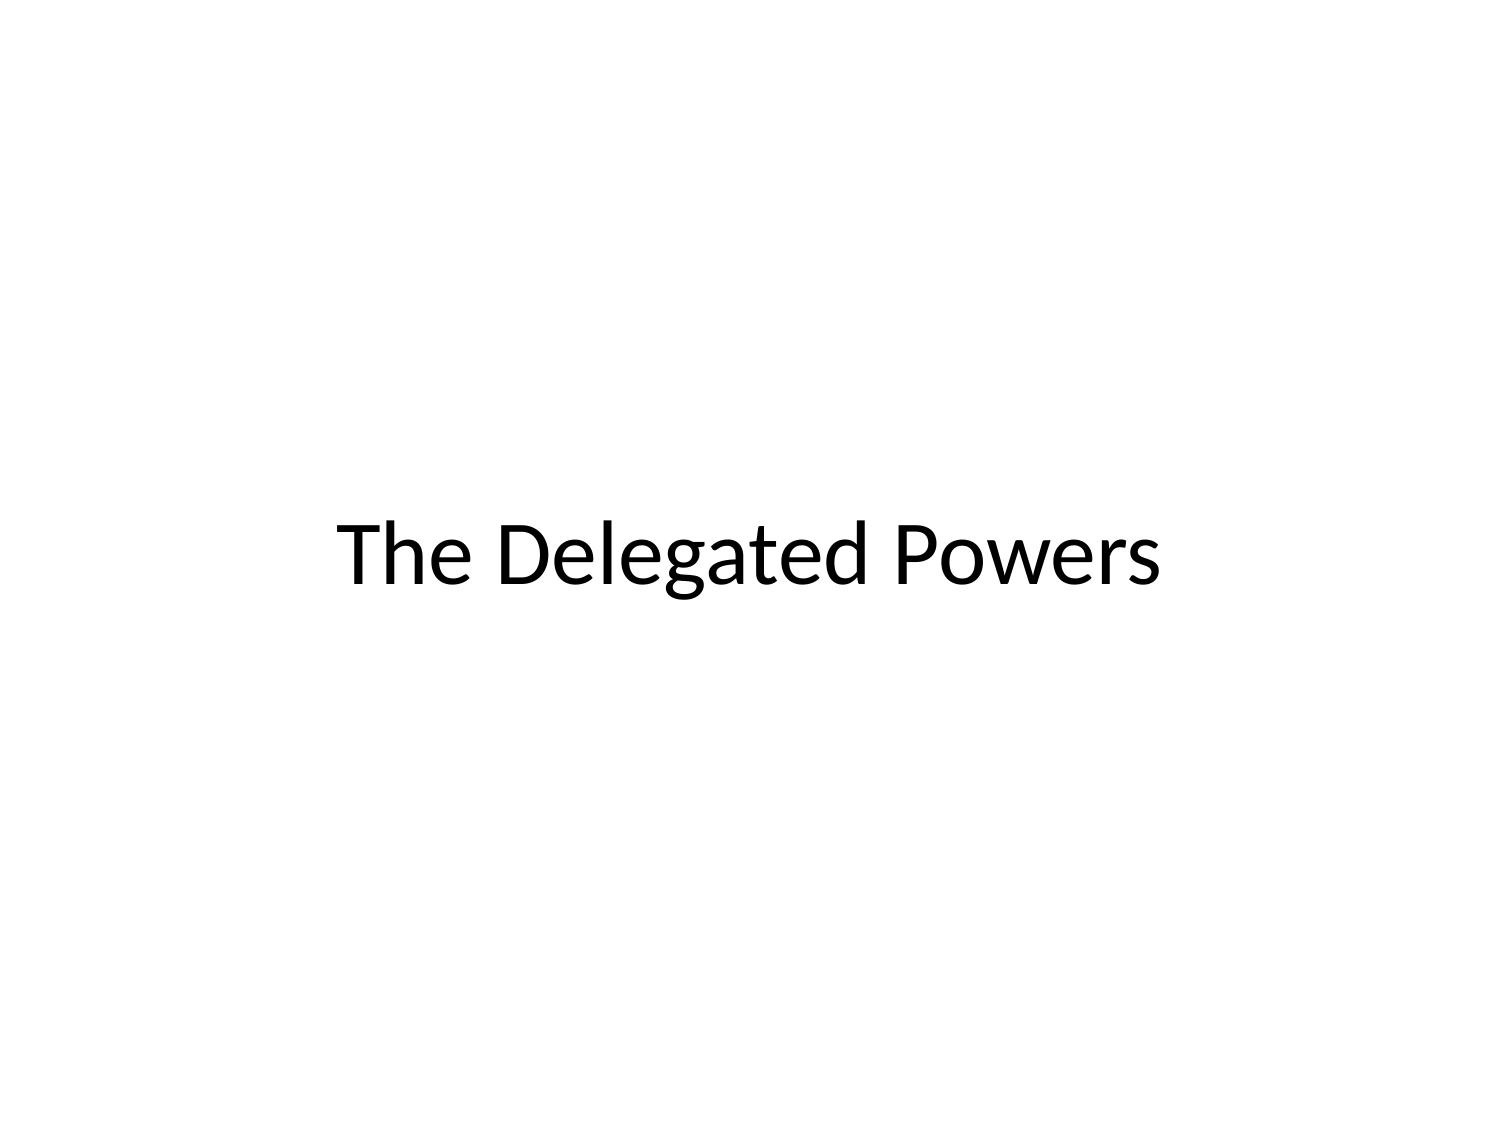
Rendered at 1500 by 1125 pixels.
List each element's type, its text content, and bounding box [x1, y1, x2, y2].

title The Delegated Powers [74, 44, 1426, 1051]
